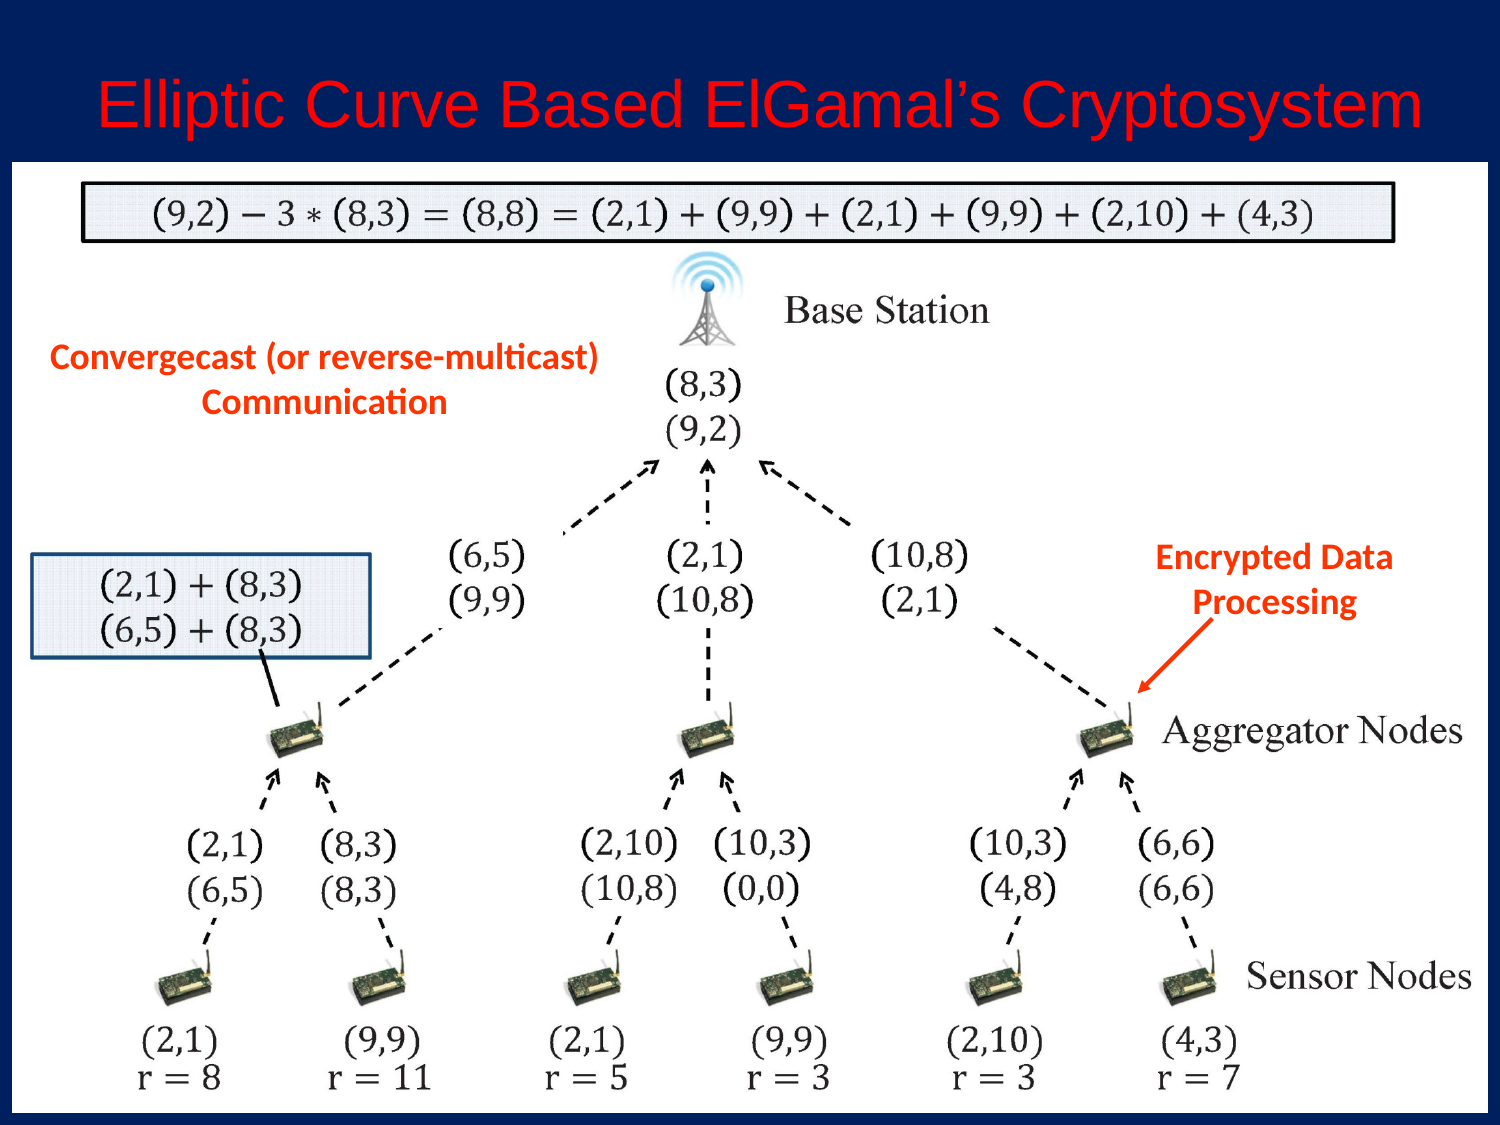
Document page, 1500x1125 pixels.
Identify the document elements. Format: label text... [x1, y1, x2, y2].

picture [12, 162, 1488, 1113]
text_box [1137, 618, 1213, 694]
title Elliptic Curve Based ElGamal’s Cryptosystem [44, 36, 1456, 160]
